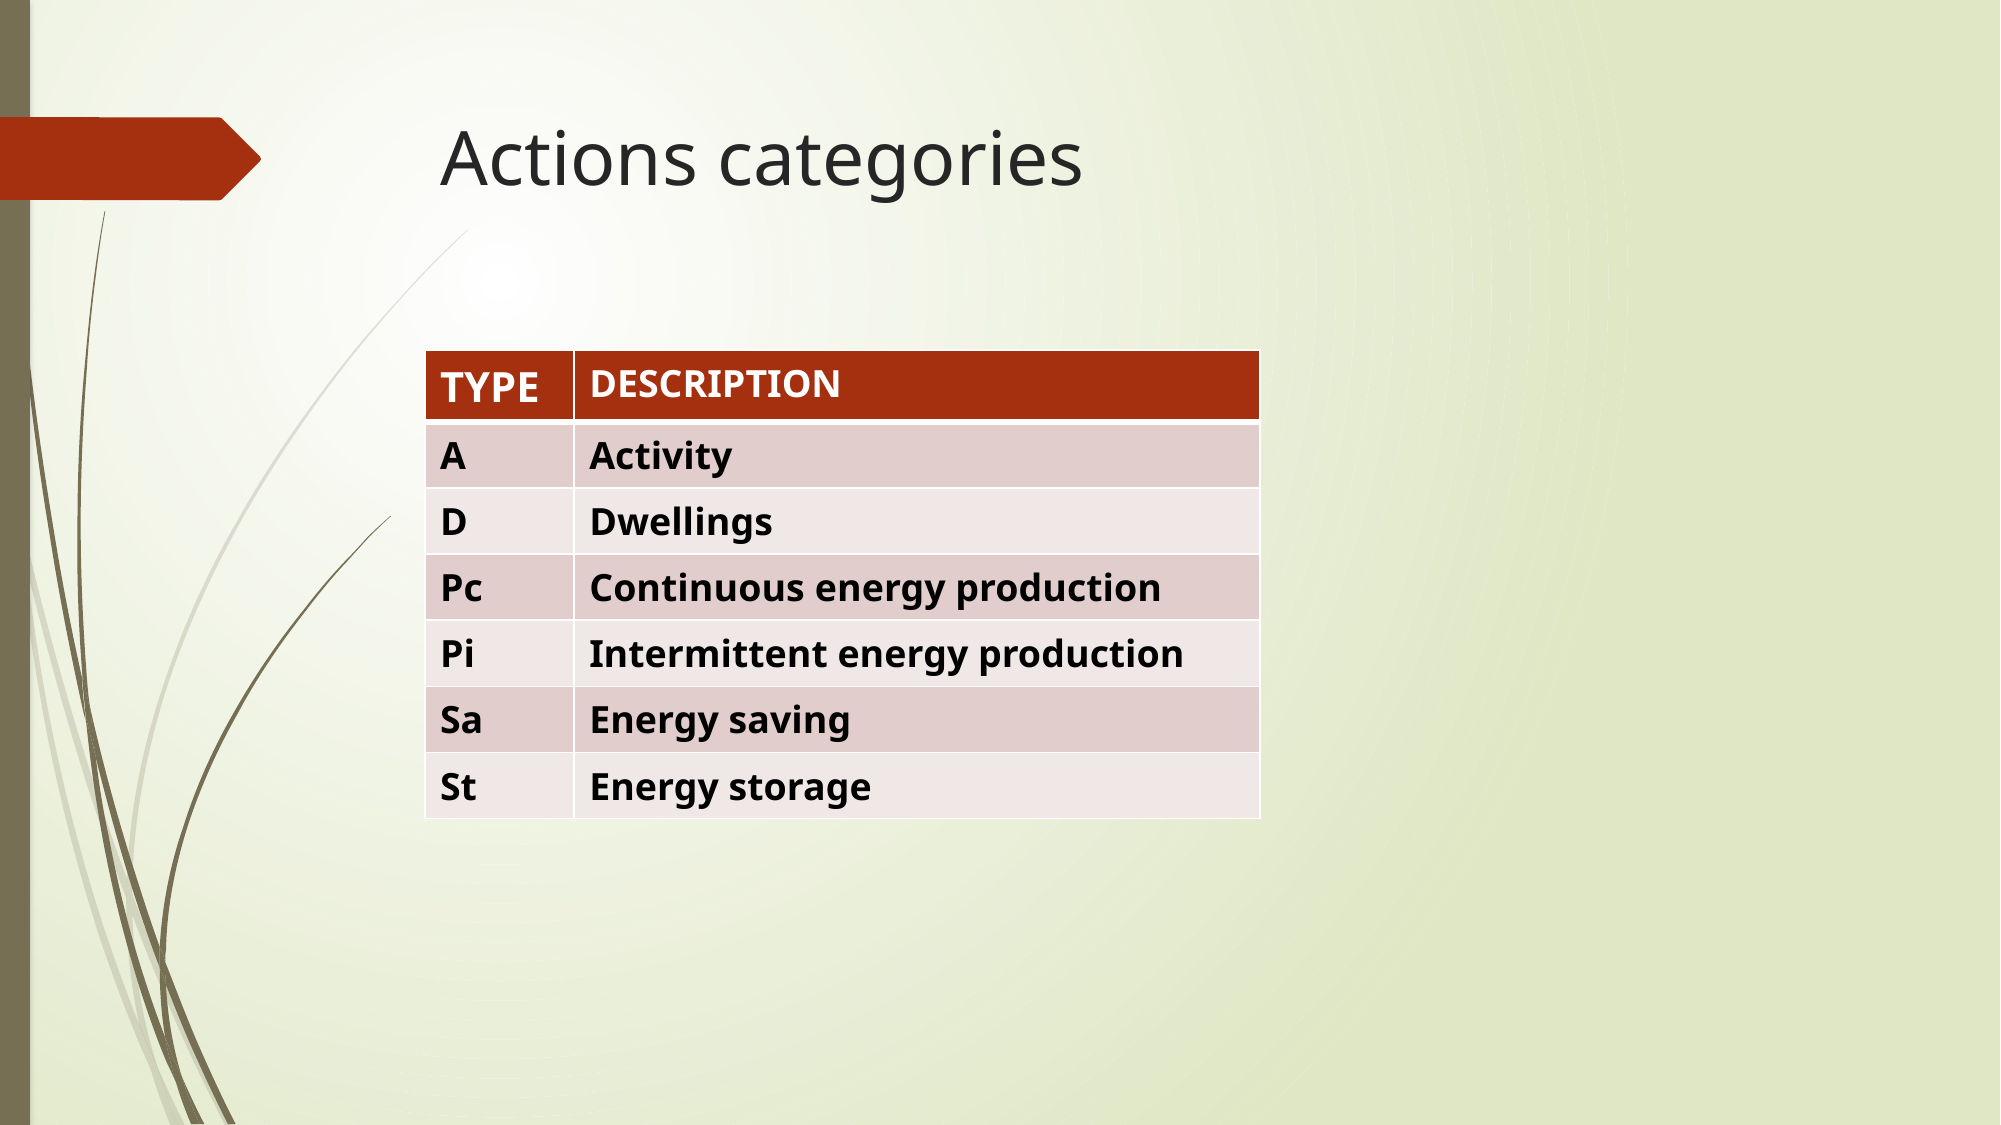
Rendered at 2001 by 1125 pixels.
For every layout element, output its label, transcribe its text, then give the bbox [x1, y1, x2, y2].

table_cell A [426, 425, 573, 487]
table_cell Dwellings [575, 489, 1259, 553]
table_header DESCRIPTION [575, 351, 1259, 419]
table_cell Pc [426, 555, 573, 619]
table_cell Energy saving [575, 687, 1259, 752]
table_header TYPE [426, 351, 573, 419]
title Actions categories [425, 102, 1888, 313]
table_cell Sa [426, 687, 573, 752]
table_cell Intermittent energy production [575, 621, 1259, 686]
table_cell St [426, 753, 573, 818]
table_cell Continuous energy production [575, 555, 1259, 619]
table_cell Pi [426, 621, 573, 686]
table_cell D [426, 489, 573, 553]
table_cell Energy storage [575, 753, 1259, 818]
table_cell Activity [575, 425, 1259, 487]
